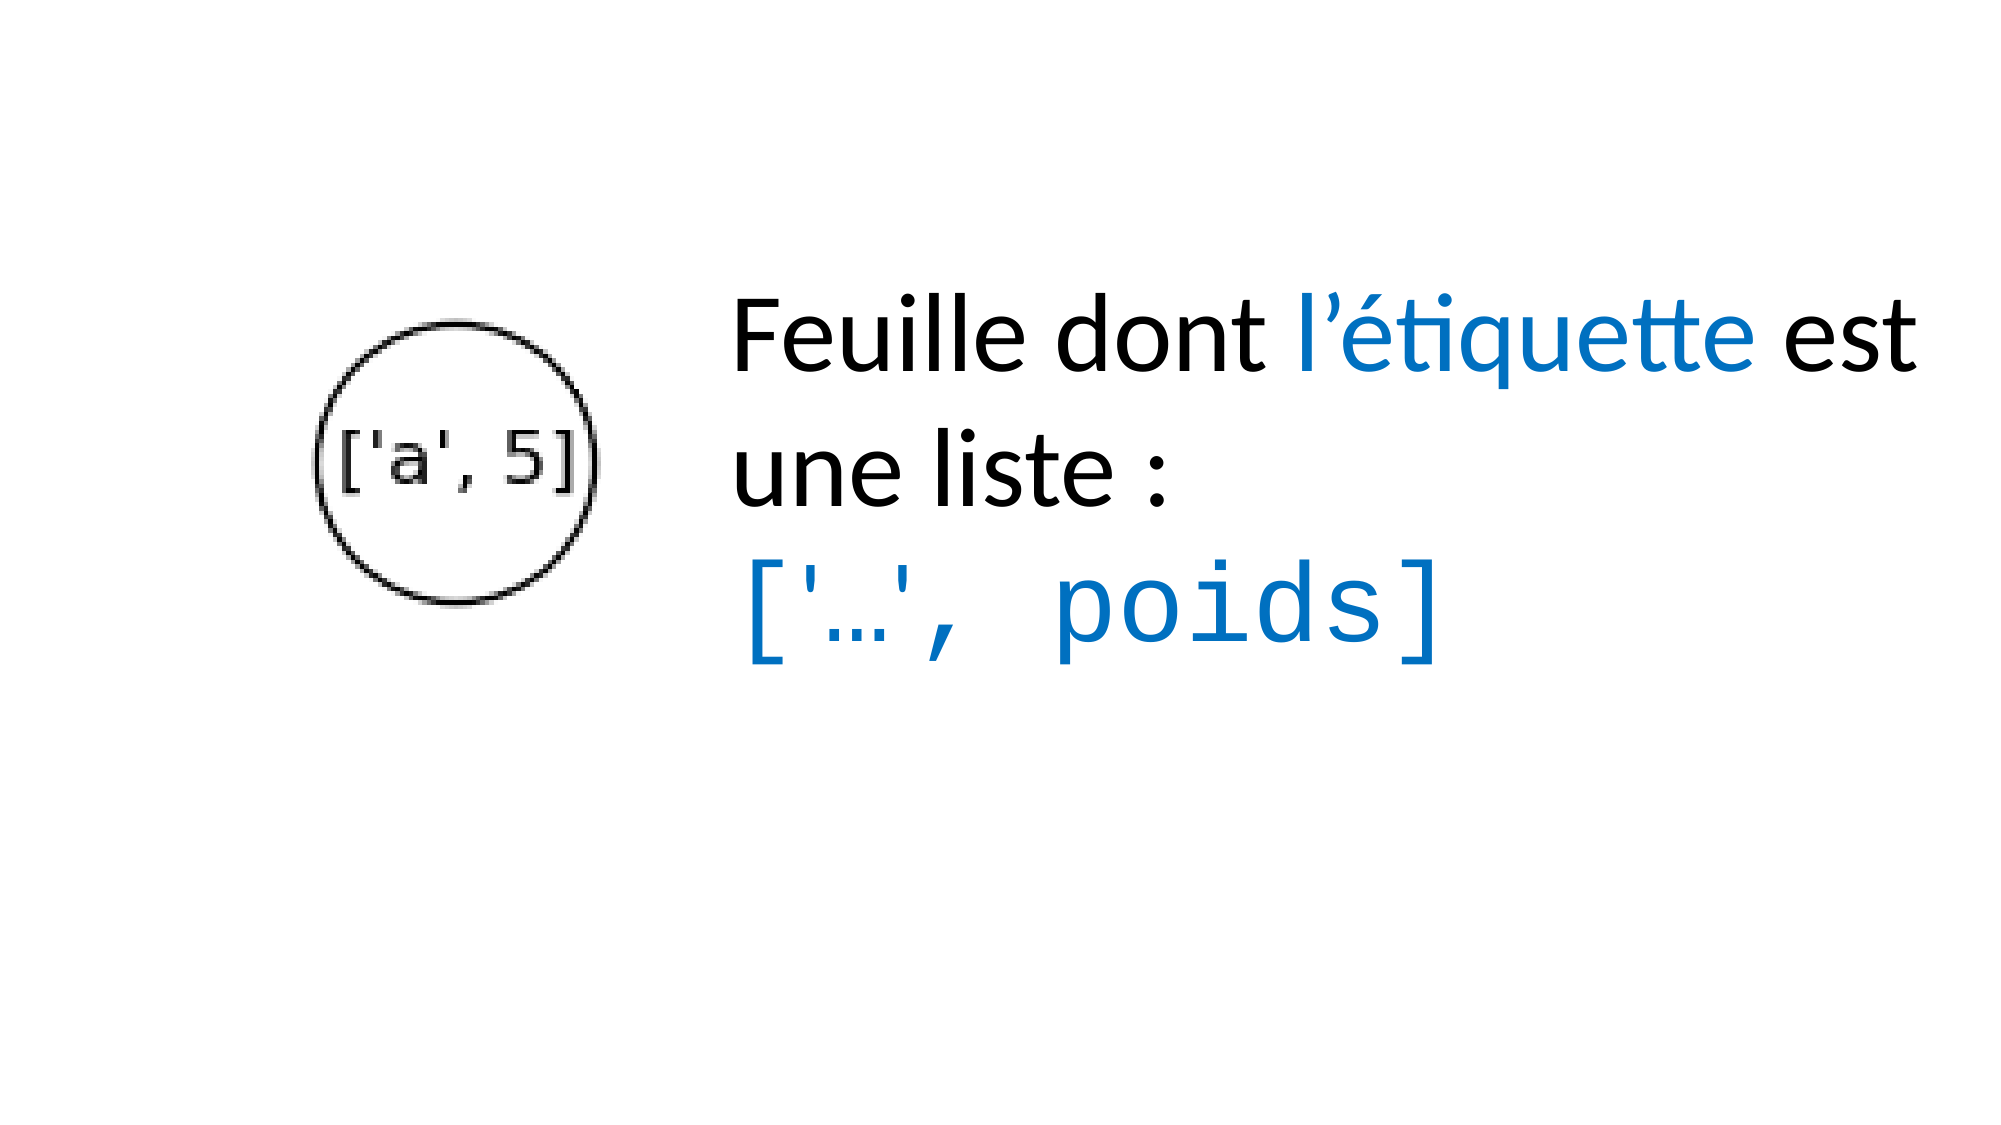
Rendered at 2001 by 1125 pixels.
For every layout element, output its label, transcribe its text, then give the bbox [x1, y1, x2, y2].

picture [235, 251, 633, 641]
text_box Feuille dont l’étiquette est une liste : ['…', poids] [716, 251, 1973, 672]
